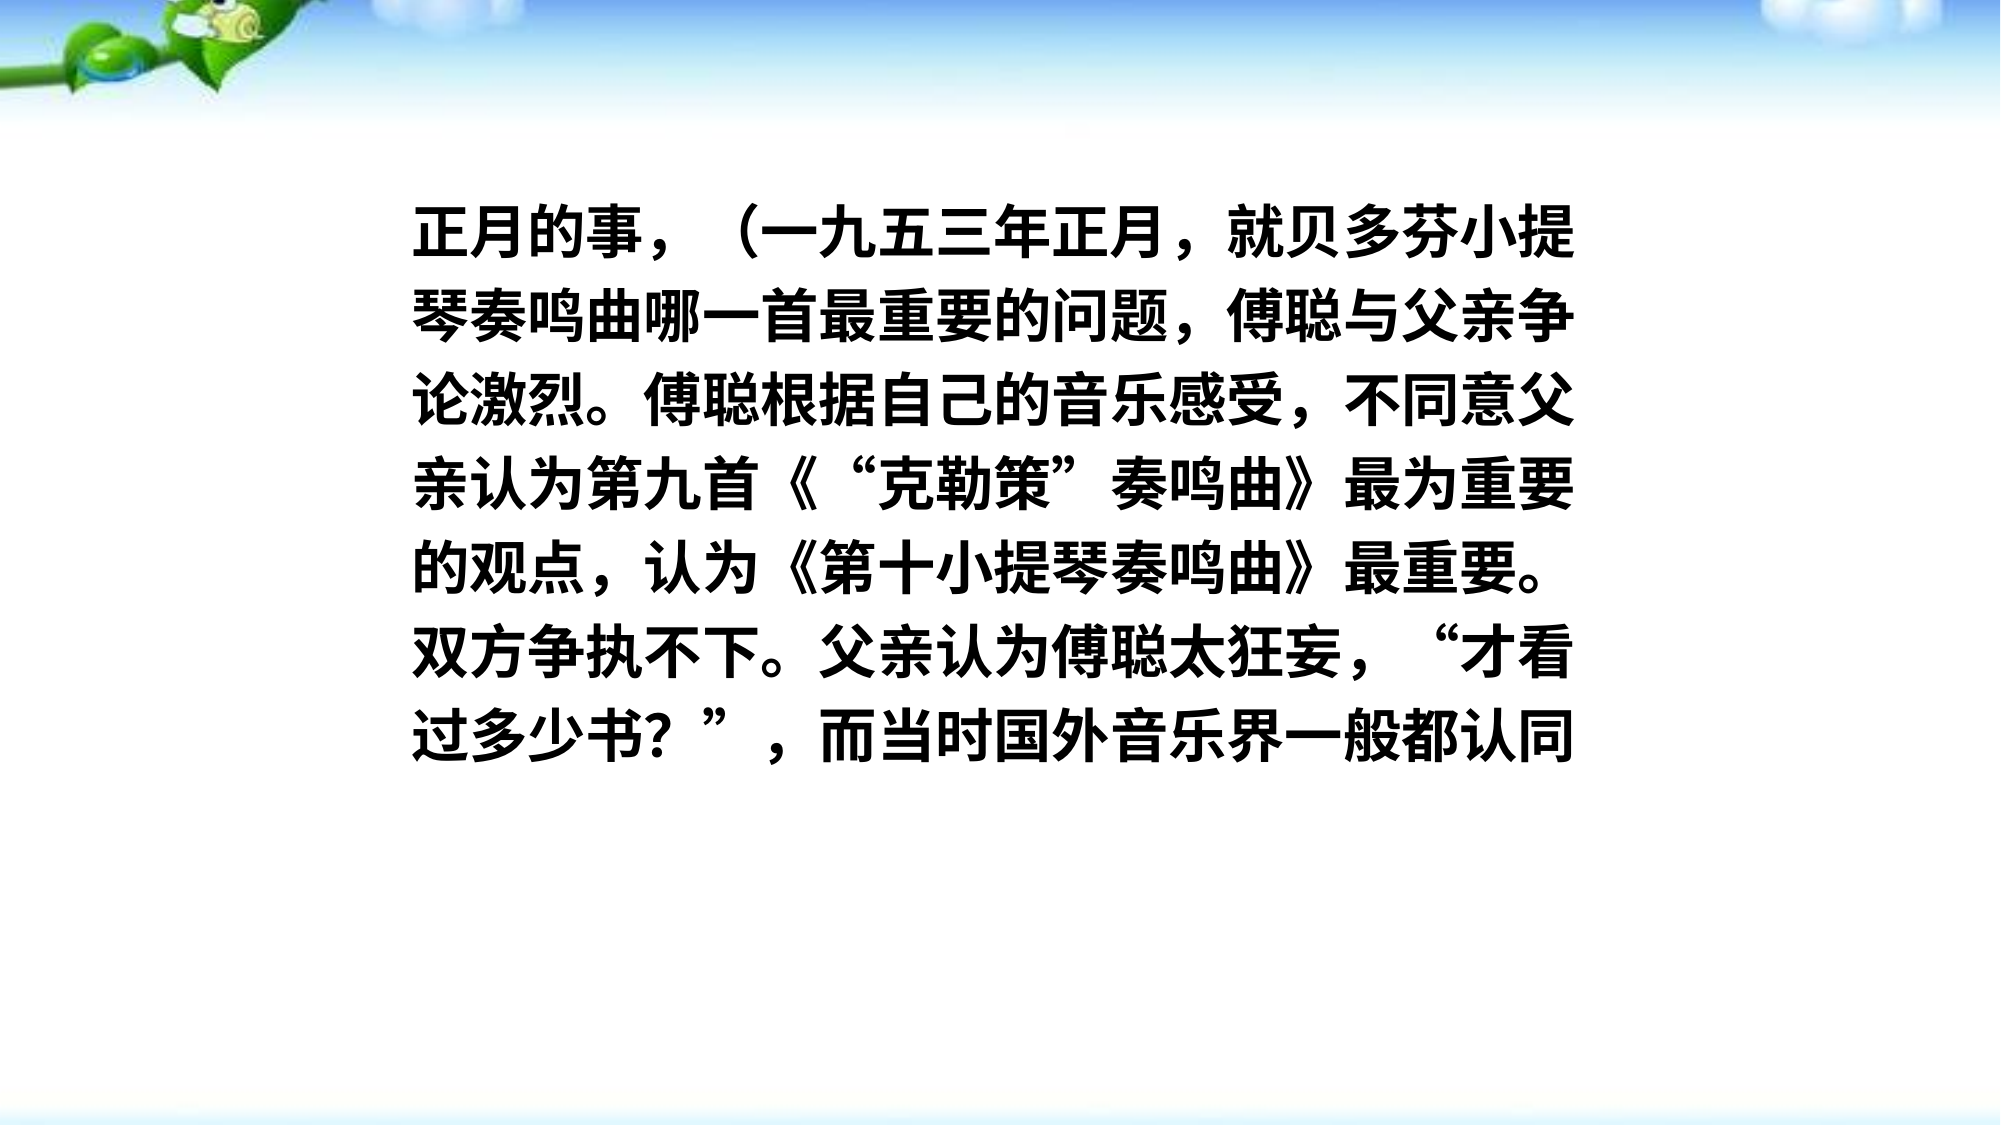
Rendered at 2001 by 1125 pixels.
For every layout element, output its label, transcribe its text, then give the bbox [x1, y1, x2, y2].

text_box 正月的事，（一九五三年正月，就贝多芬小提琴奏鸣曲哪一首最重要的问题，傅聪与父亲争论激烈。傅聪根据自己的音乐感受，不同意父亲认为第九首《“克勒策”奏鸣曲》最为重要的观点，认为《第十小提琴奏鸣曲》最重要。双方争执不下。父亲认为傅聪太狂妄，“才看过多少书？”，而当时国外音乐界一般都认同 [396, 173, 1637, 777]
picture [0, 0, 2001, 1125]
